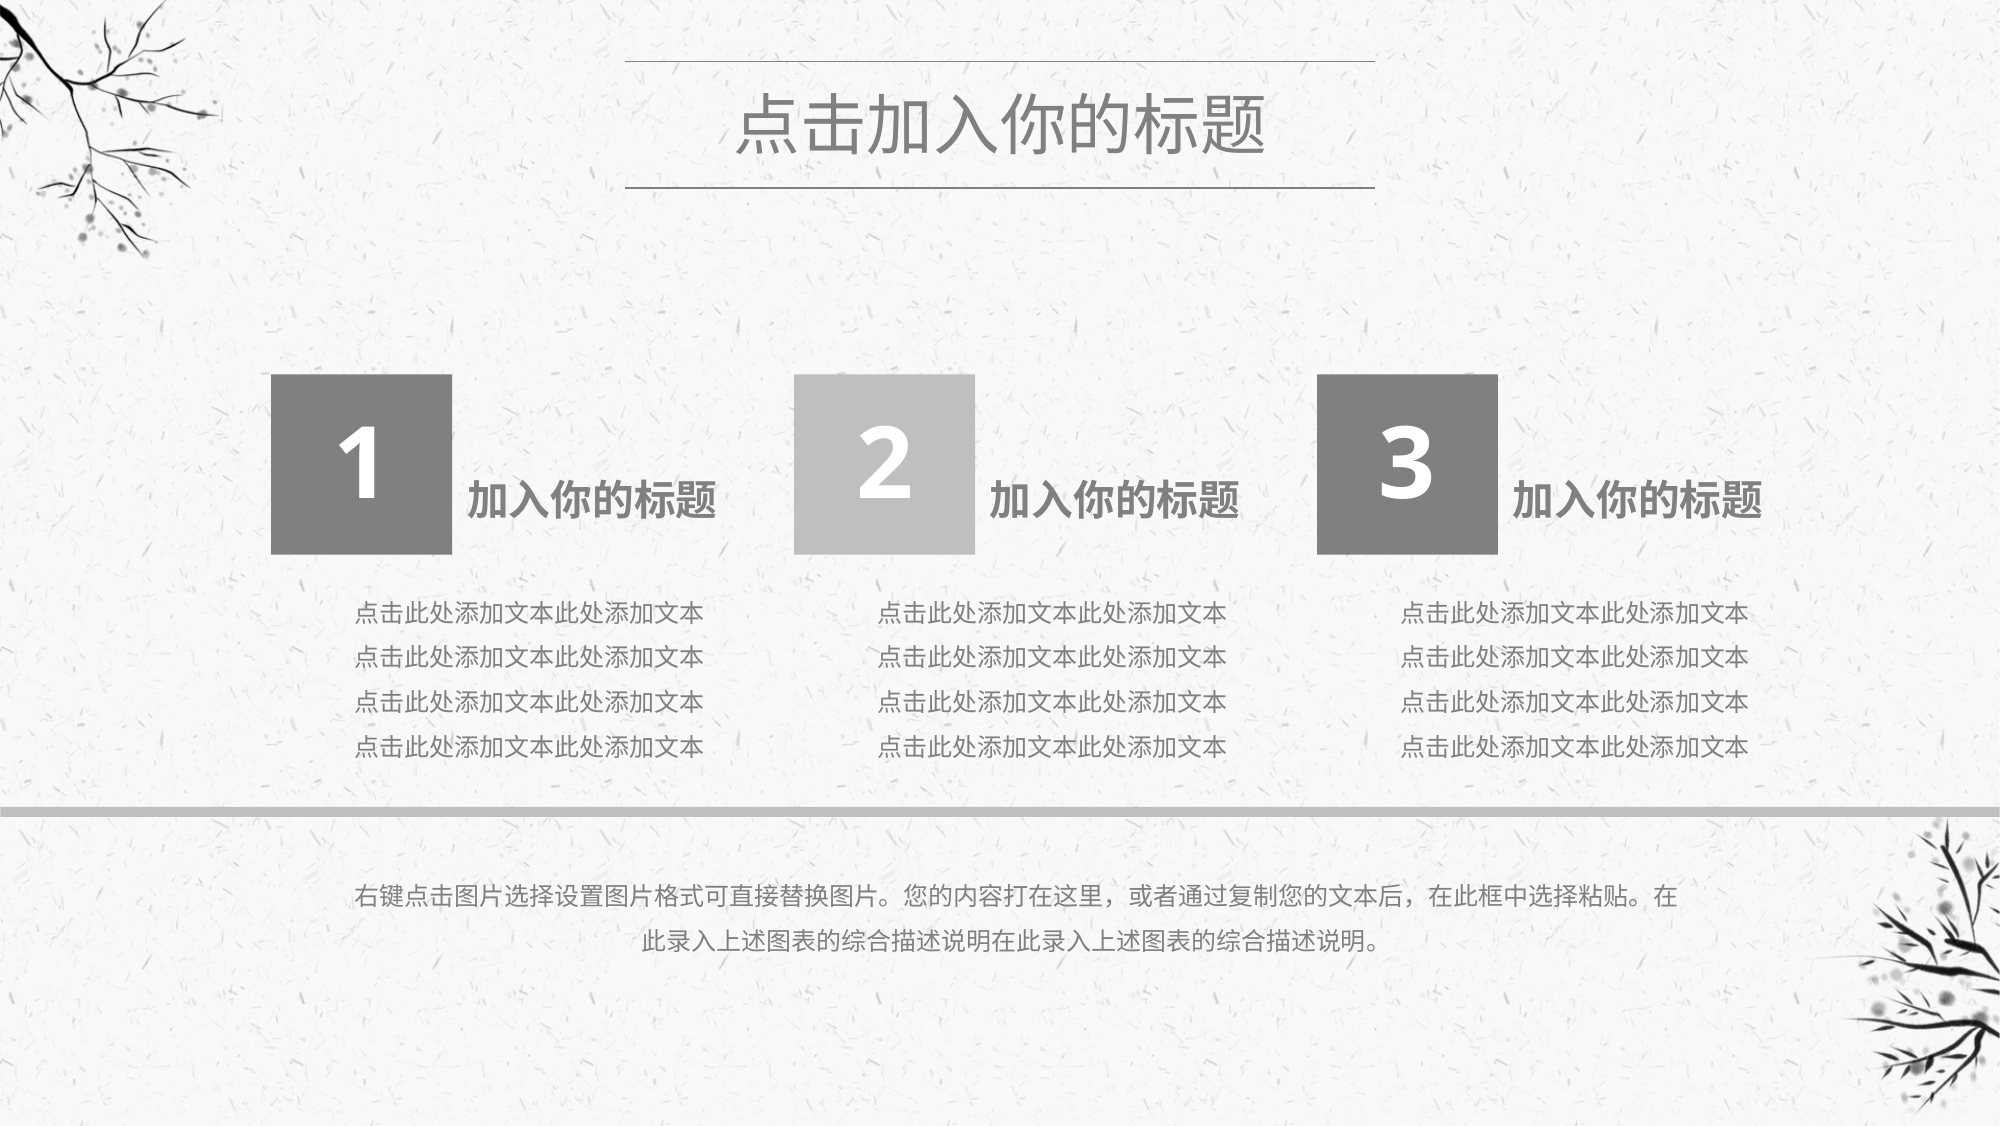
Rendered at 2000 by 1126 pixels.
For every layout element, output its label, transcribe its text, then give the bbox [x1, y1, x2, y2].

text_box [1232, 374, 1918, 772]
picture [0, 0, 2000, 805]
picture [0, 819, 2000, 1126]
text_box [710, 374, 1230, 772]
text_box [187, 374, 707, 772]
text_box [625, 61, 1376, 189]
text_box 右键点击图片选择设置图片格式可直接替换图片。您的内容打在这里，或者通过复制您的文本后，在此框中选择粘贴。在此录入上述图表的综合描述说明在此录入上述图表的综合描述说明。 [339, 857, 1695, 963]
text_box [0, 805, 2000, 819]
